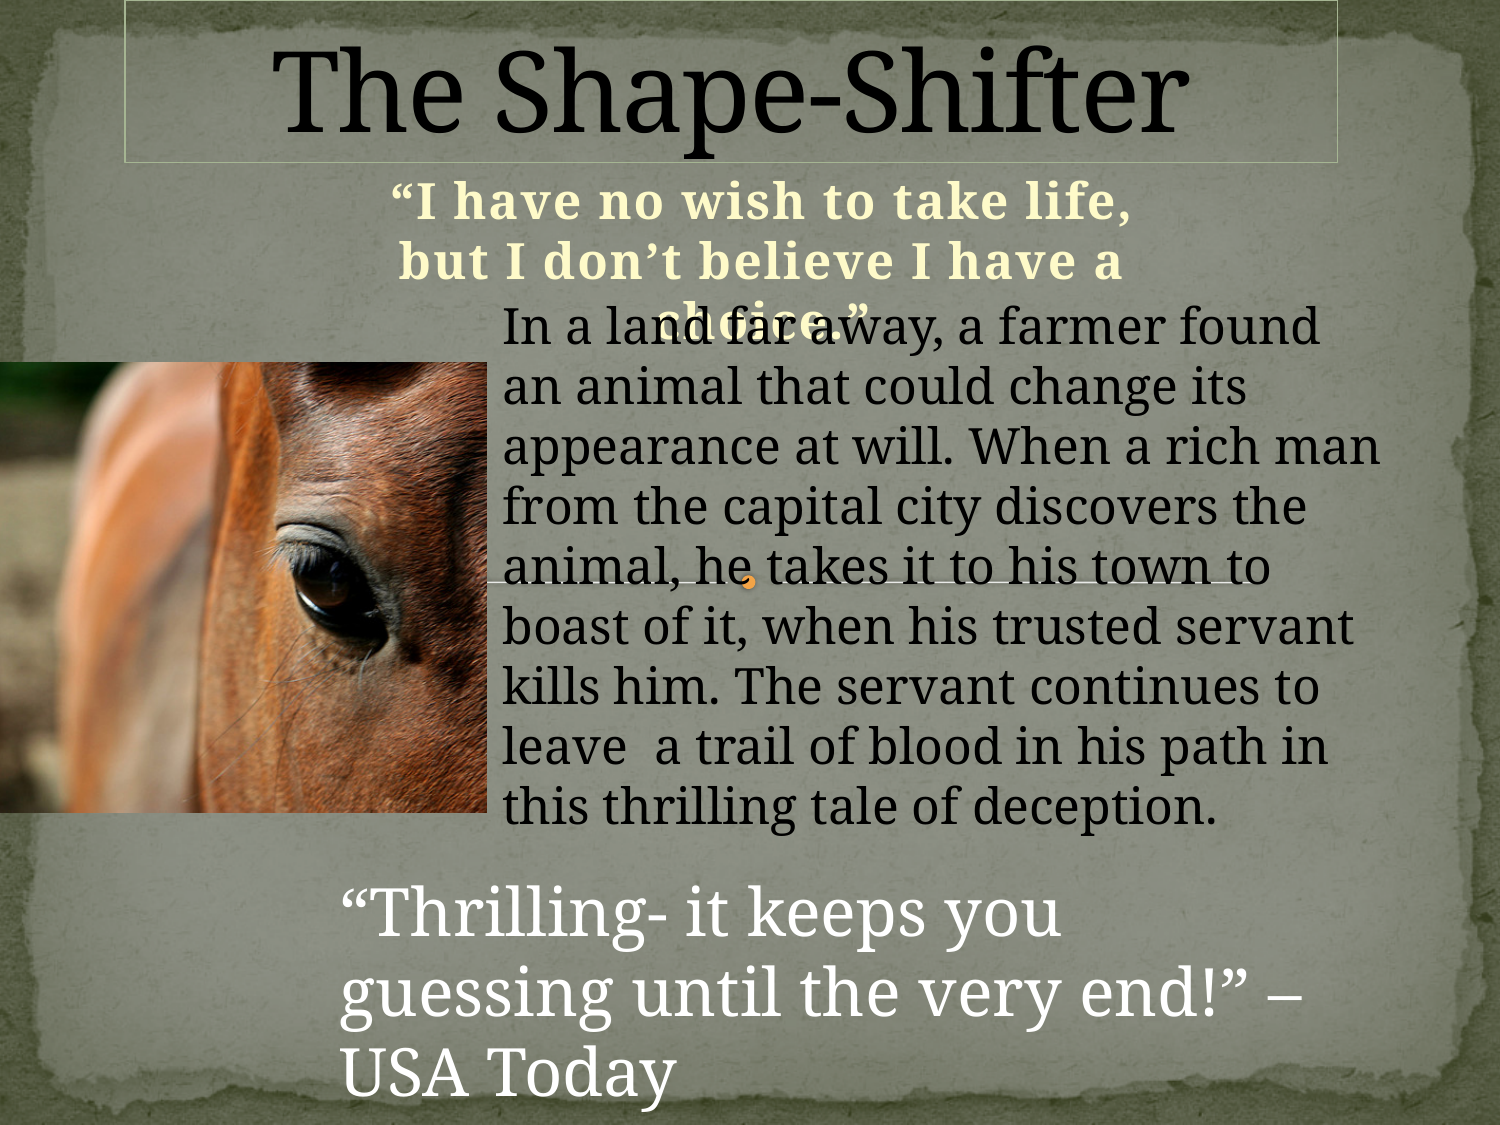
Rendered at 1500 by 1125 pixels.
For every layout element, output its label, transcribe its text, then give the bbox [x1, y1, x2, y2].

text_box “Thrilling- it keeps you guessing until the very end!” –USA Today [324, 862, 1325, 1118]
text_box In a land far away, a farmer found an animal that could change its appearance at will. When a rich man from the capital city discovers the animal, he takes it to his town to boast of it, when his trusted servant kills him. The servant continues to leave a trail of blood in his path in this thrilling tale of deception. [487, 287, 1400, 843]
picture [0, 362, 487, 813]
title The Shape-Shifter [124, 0, 1338, 163]
subtitle “I have no wish to take life, but I don’t believe I have a choice.” [324, 163, 1200, 313]
